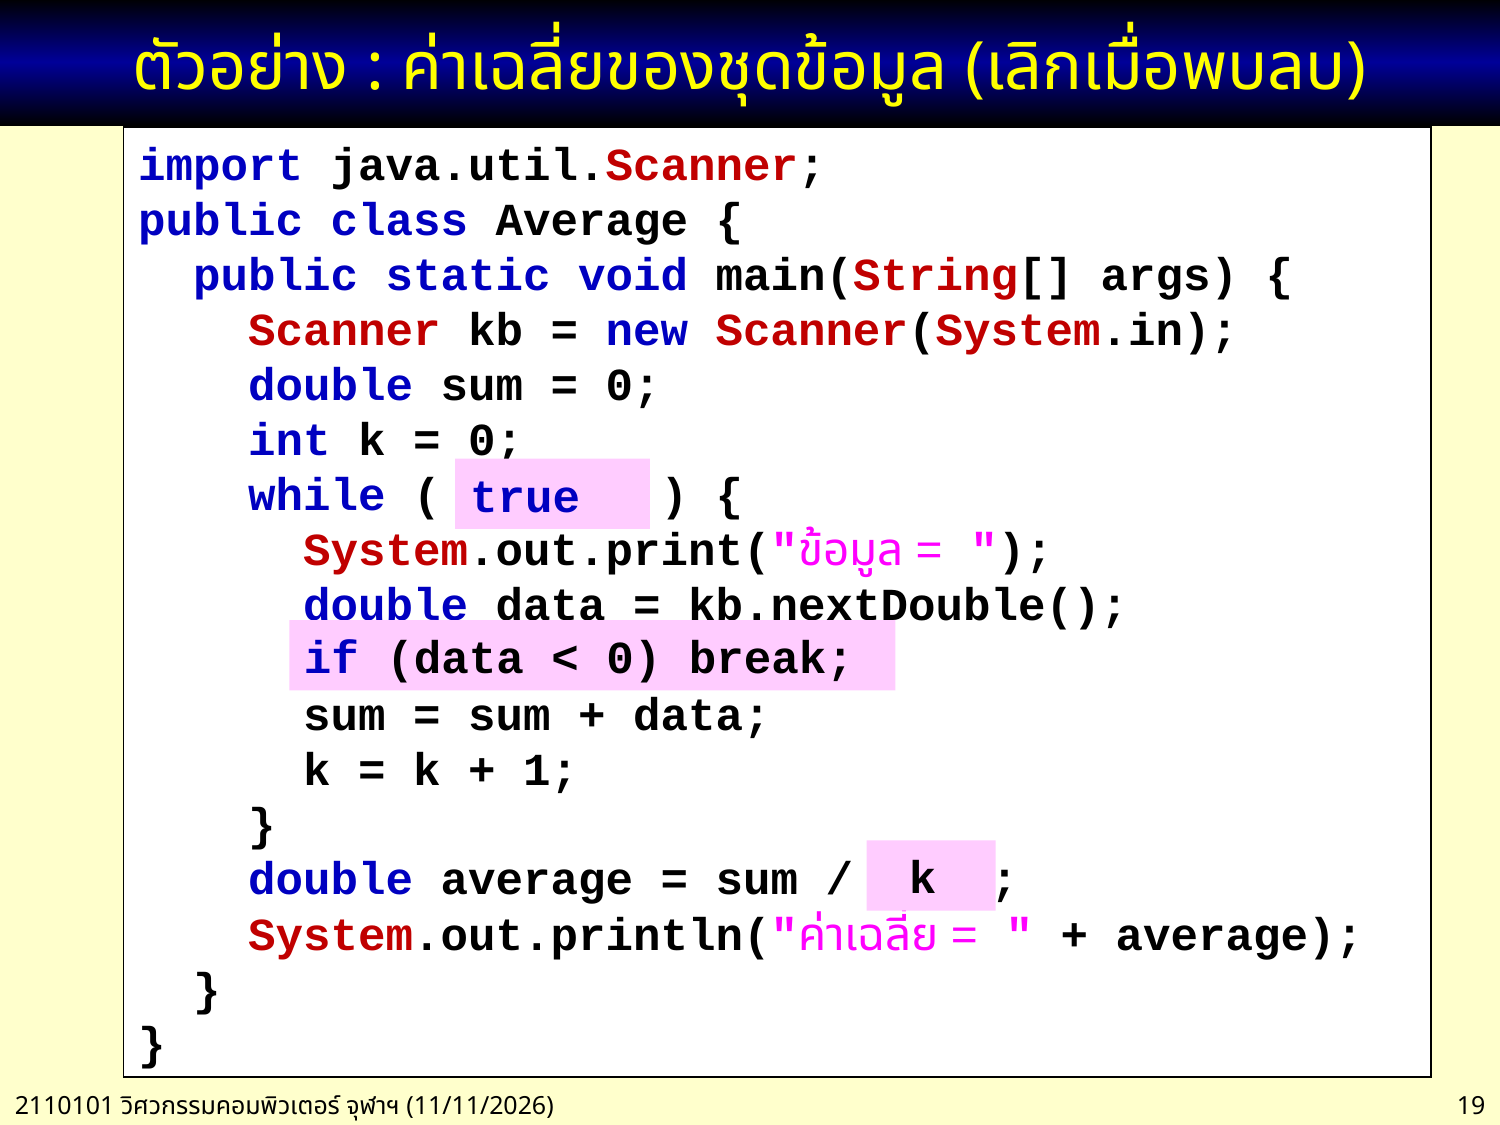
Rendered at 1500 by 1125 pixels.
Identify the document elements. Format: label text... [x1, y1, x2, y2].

title ตัวอย่าง : ค่าเฉลี่ยของชุดข้อมูล (เลิกเมื่อพบลบ) [0, 0, 1500, 126]
text_box if (data < 0) break; [289, 620, 896, 691]
text_box k [866, 840, 996, 911]
text_box import java.util.Scanner; public class Average { public static void main(String[] args) { Scanner kb = new Scanner(System.in); double sum = 0; int k = 0; while ( k < 10 ) { System.out.print("ข้อมูล = "); double data = kb.nextDouble(); sum = sum + data; k = k + 1; } double average = sum / 10.0; System.out.println("ค่าเฉลี่ย = " + average); } } [123, 126, 1432, 1077]
text_box true [455, 458, 650, 529]
